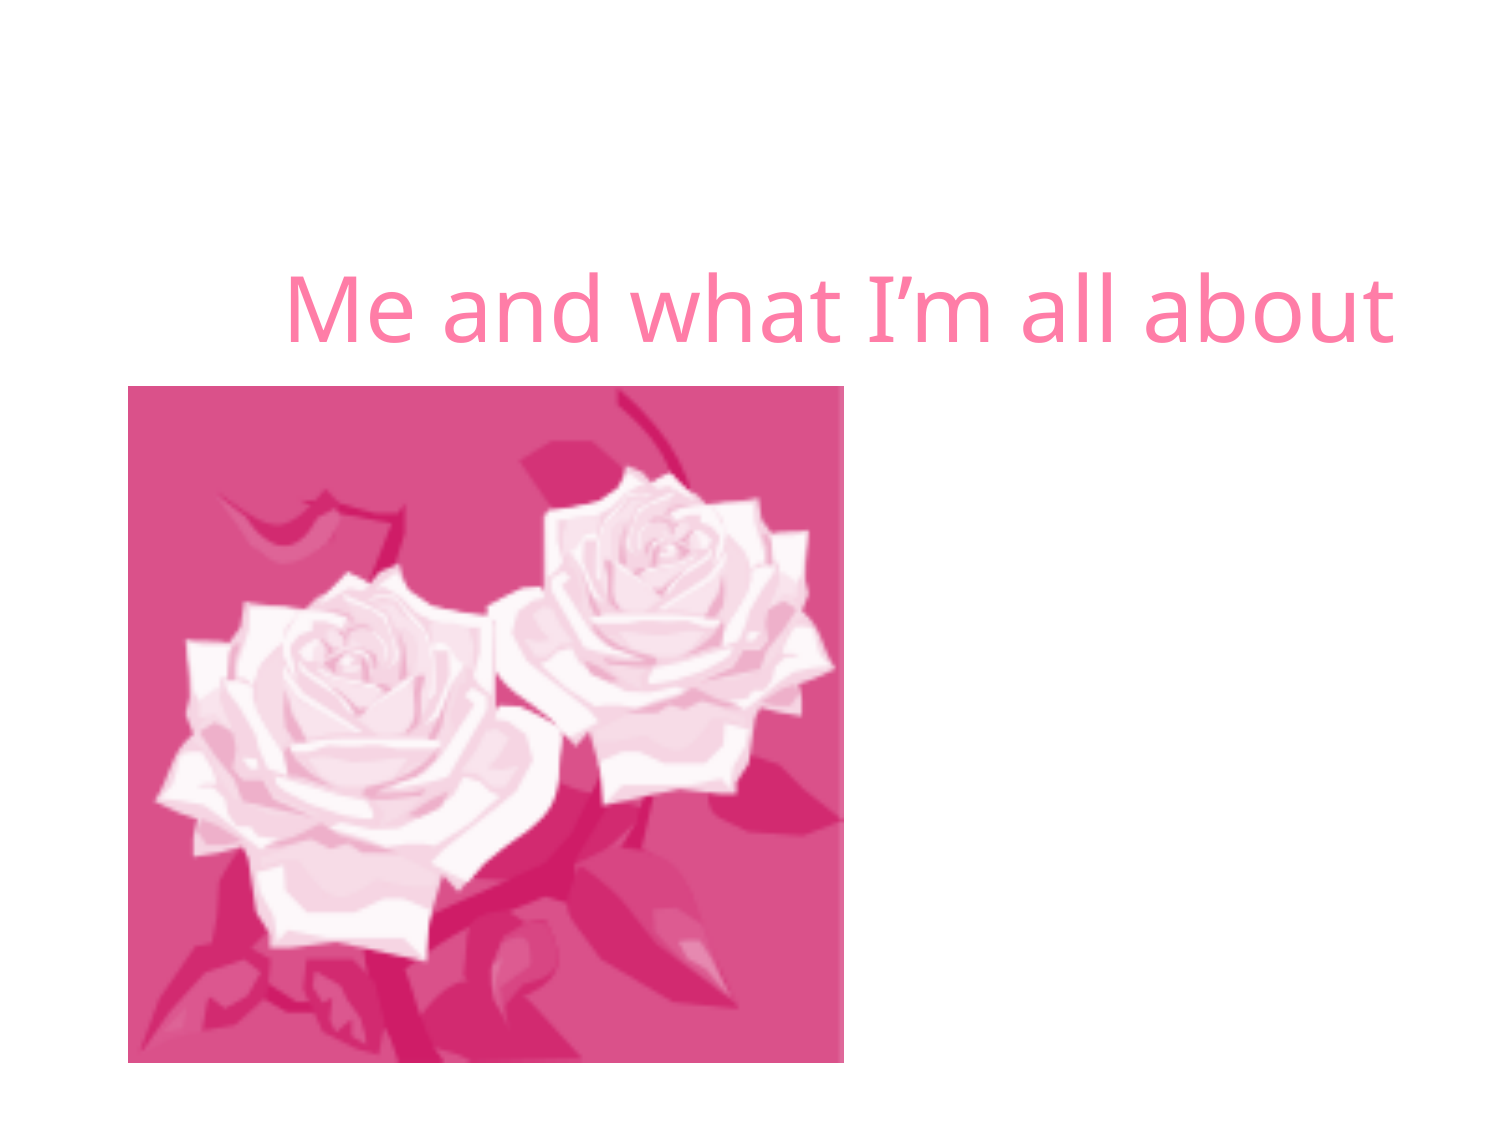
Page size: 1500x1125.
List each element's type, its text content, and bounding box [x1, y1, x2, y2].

title Me and what I’m all about [88, 127, 1412, 369]
picture [128, 386, 844, 1063]
